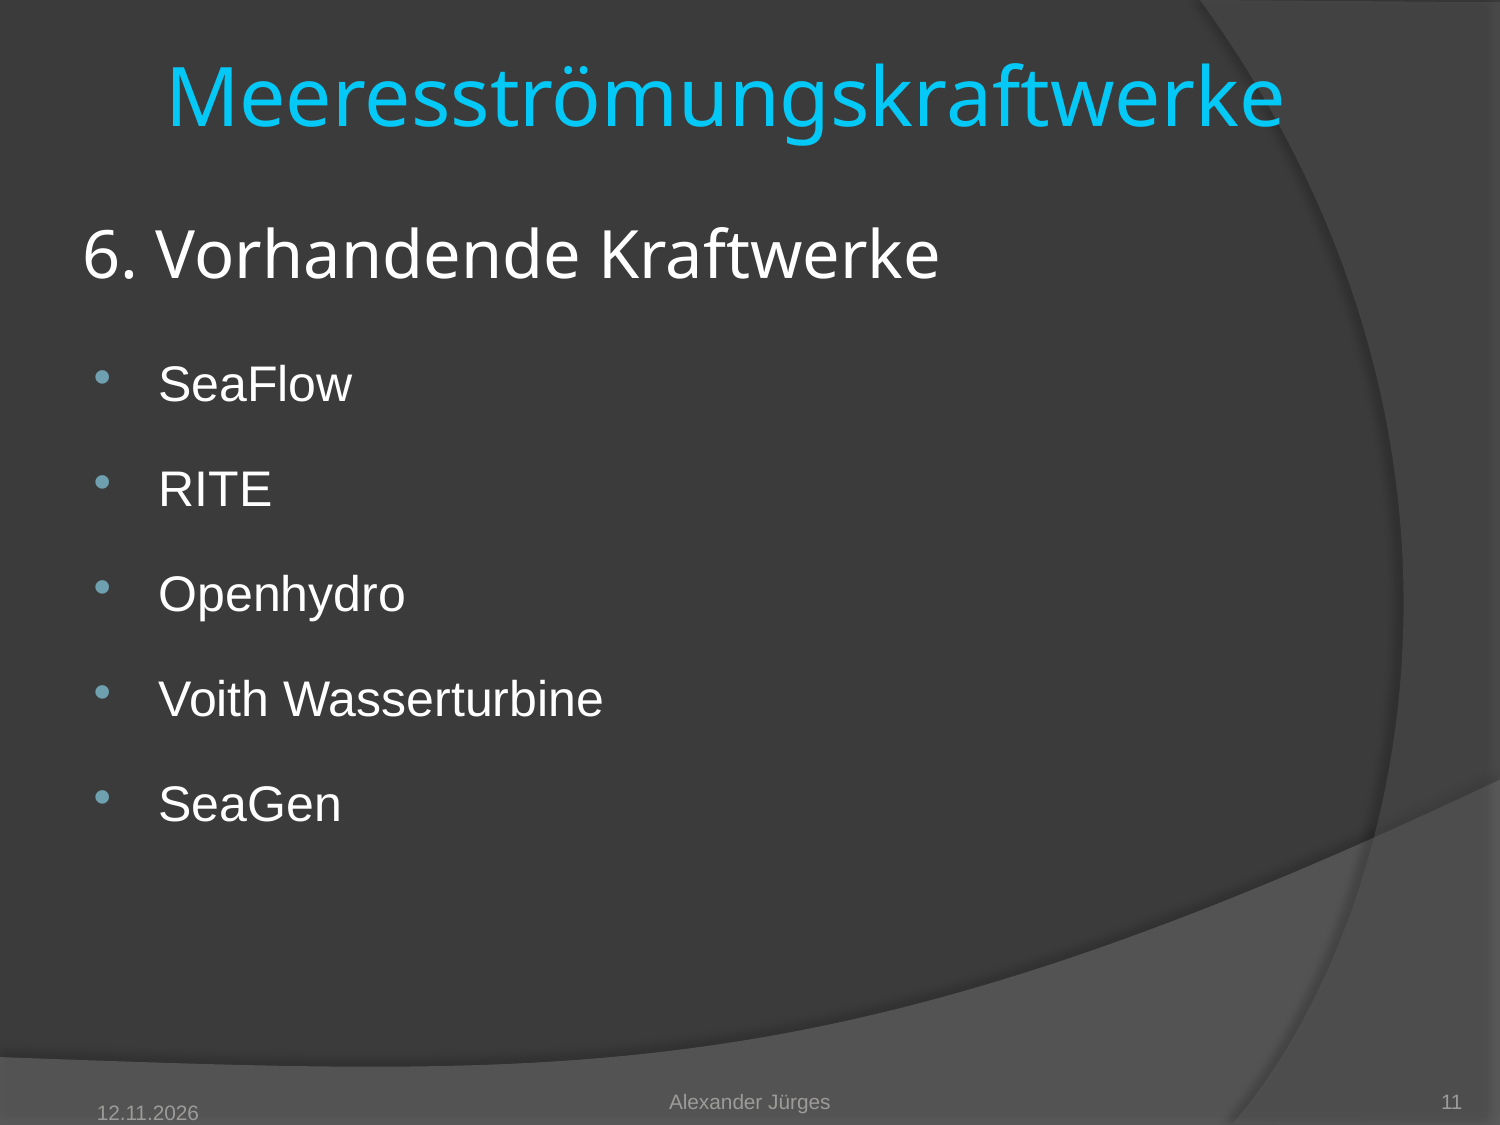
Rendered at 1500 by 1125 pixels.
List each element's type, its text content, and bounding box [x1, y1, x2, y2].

text_box Meeresströmungskraftwerke [157, 0, 1383, 187]
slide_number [82, 1065, 432, 1125]
slide_number 11 [1337, 1053, 1463, 1114]
text_box 6. Vorhandende Kraftwerke [74, 187, 1500, 317]
list SeaFlow RITE Openhydro Voith Wasserturbine SeaGen [75, 344, 1300, 997]
footer Alexander Jürges [512, 1053, 988, 1114]
